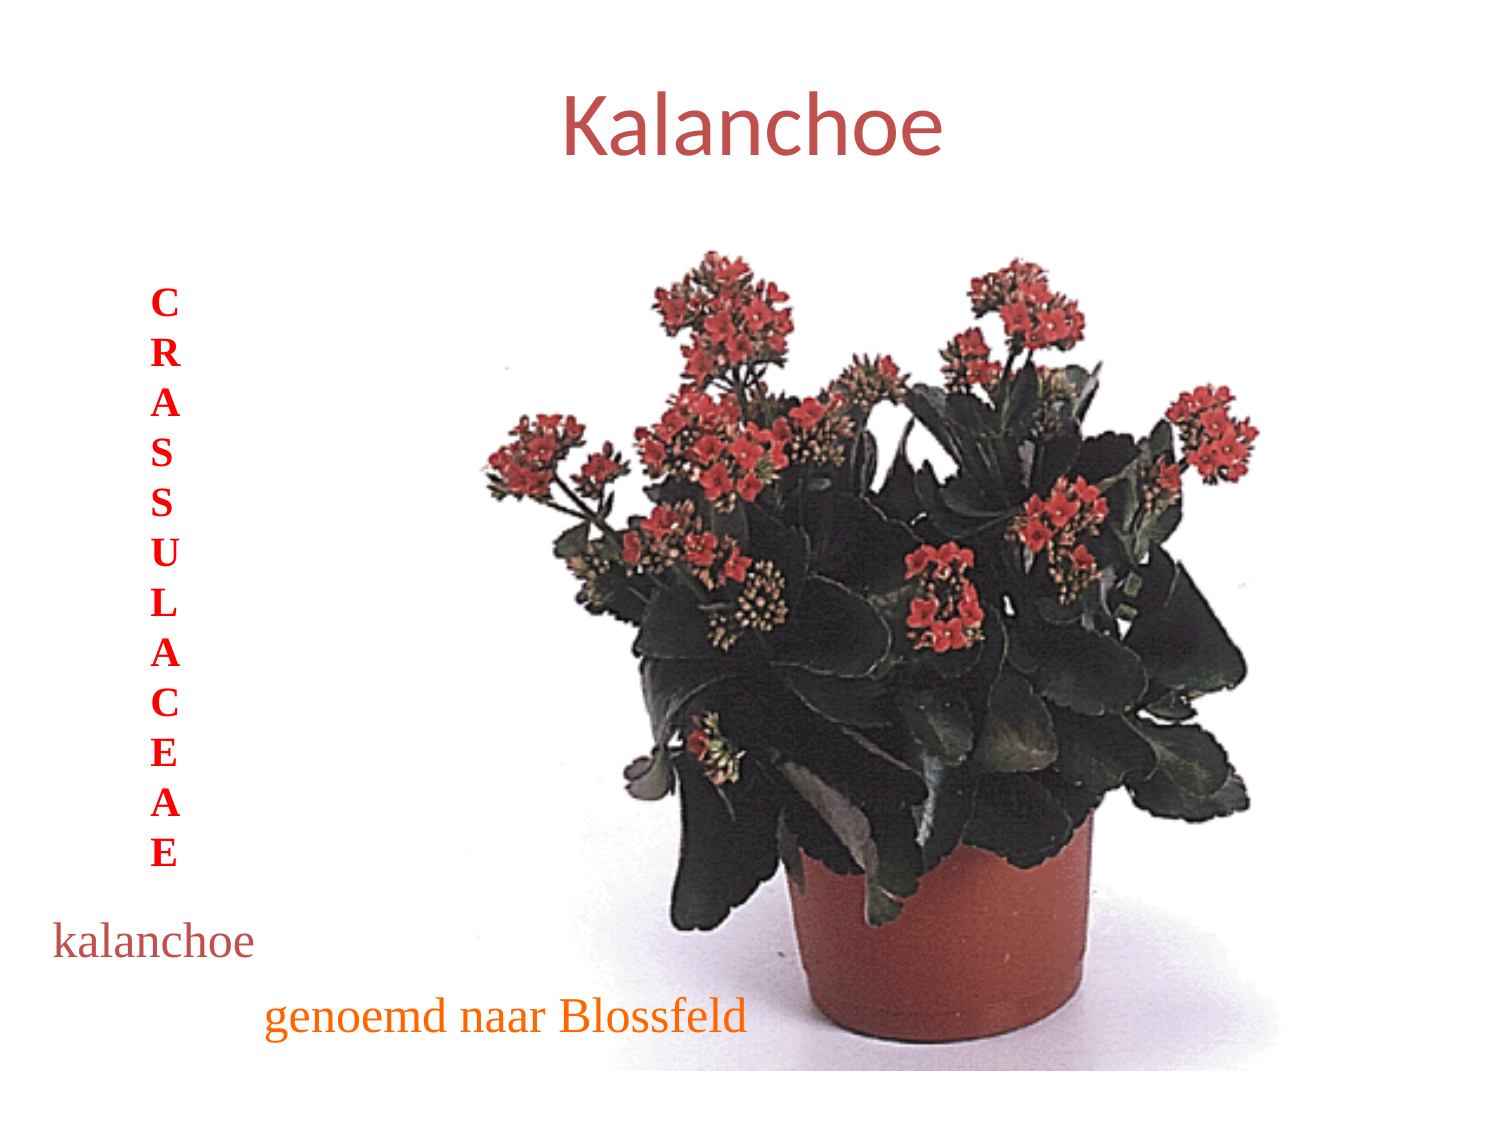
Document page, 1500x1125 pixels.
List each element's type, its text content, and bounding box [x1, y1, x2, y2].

picture [466, 207, 1292, 1071]
text_box CRASSULACEAE [135, 267, 199, 883]
text_box kalanchoe [37, 899, 461, 975]
title Kalanchoe [53, 24, 1475, 213]
text_box genoemd naar Blossfeld [50, 975, 461, 1050]
